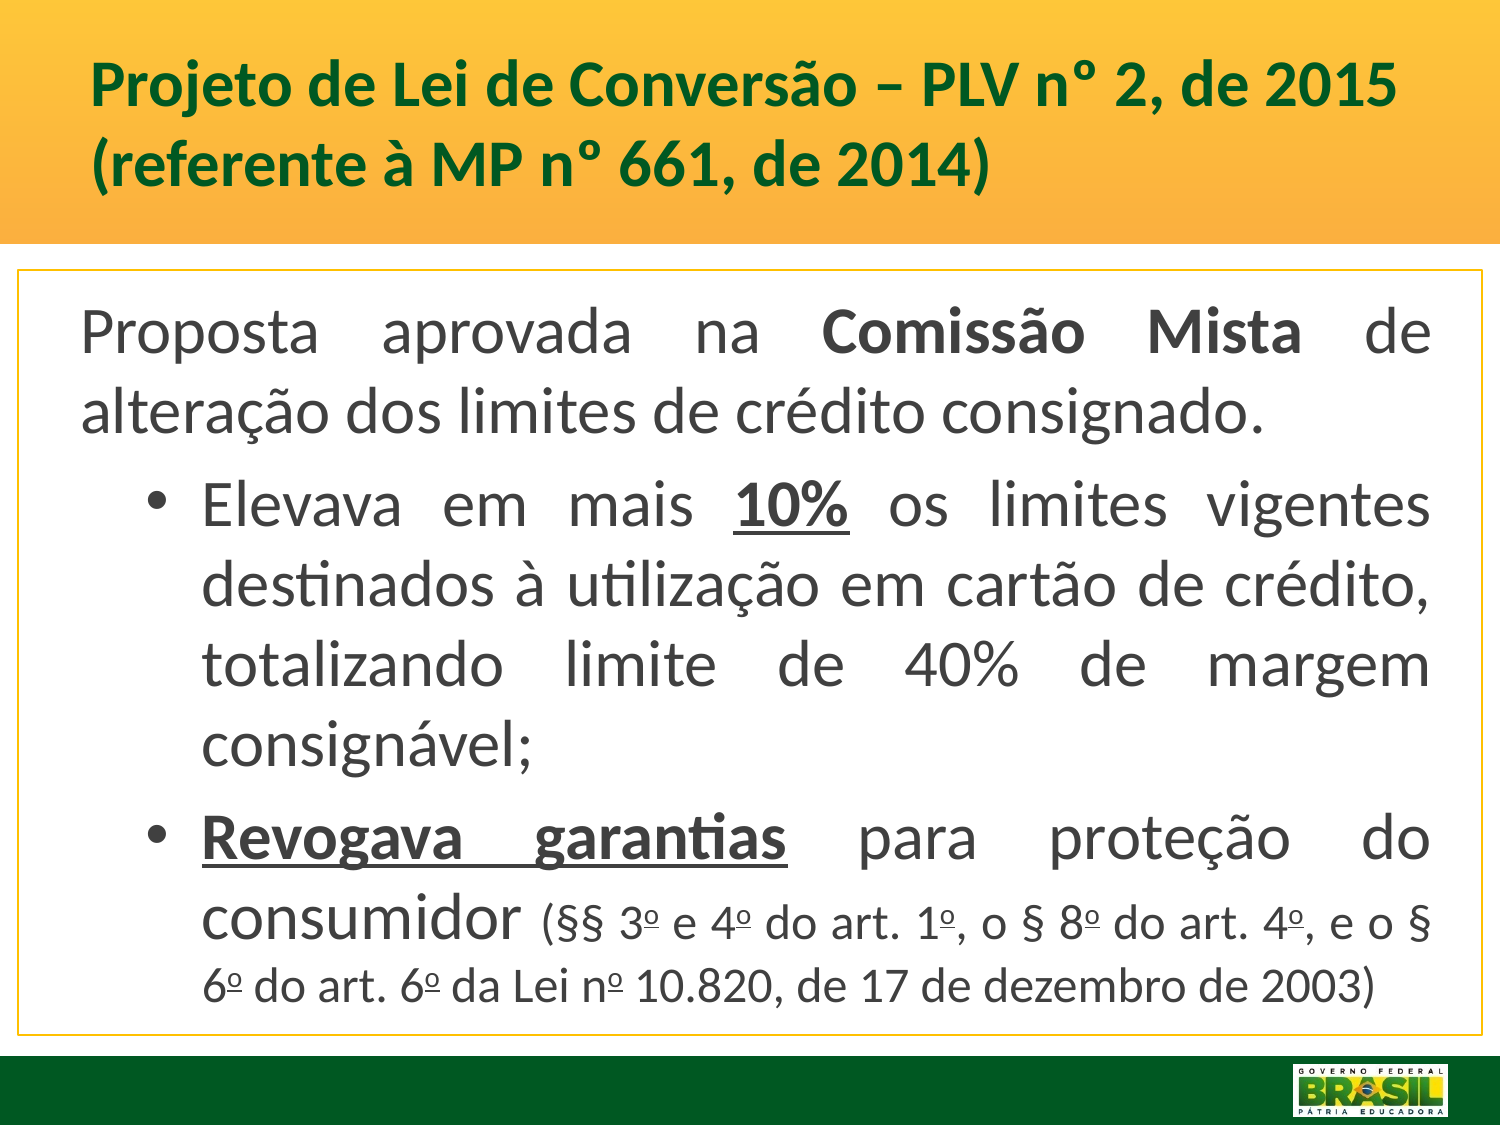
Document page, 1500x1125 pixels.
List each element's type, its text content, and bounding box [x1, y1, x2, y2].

list Proposta aprovada na Comissão Mista de alteração dos limites de crédito consignado. Elevava em mais 10% os limites vigentes destinados à utilização em cartão de crédito, totalizando limite de 40% de margem consignável; Revogava garantias para proteção do consumidor (§§ 3o e 4o do art. 1o, o § 8o do art. 4o, e o § 6o do art. 6o da Lei no 10.820, de 17 de dezembro de 2003) [64, 278, 1448, 1035]
text_box [16, 268, 1484, 1037]
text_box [0, 1057, 1500, 1125]
title Projeto de Lei de Conversão – PLV nº 2, de 2015 (referente à MP nº 661, de 2014) [75, 19, 1448, 220]
